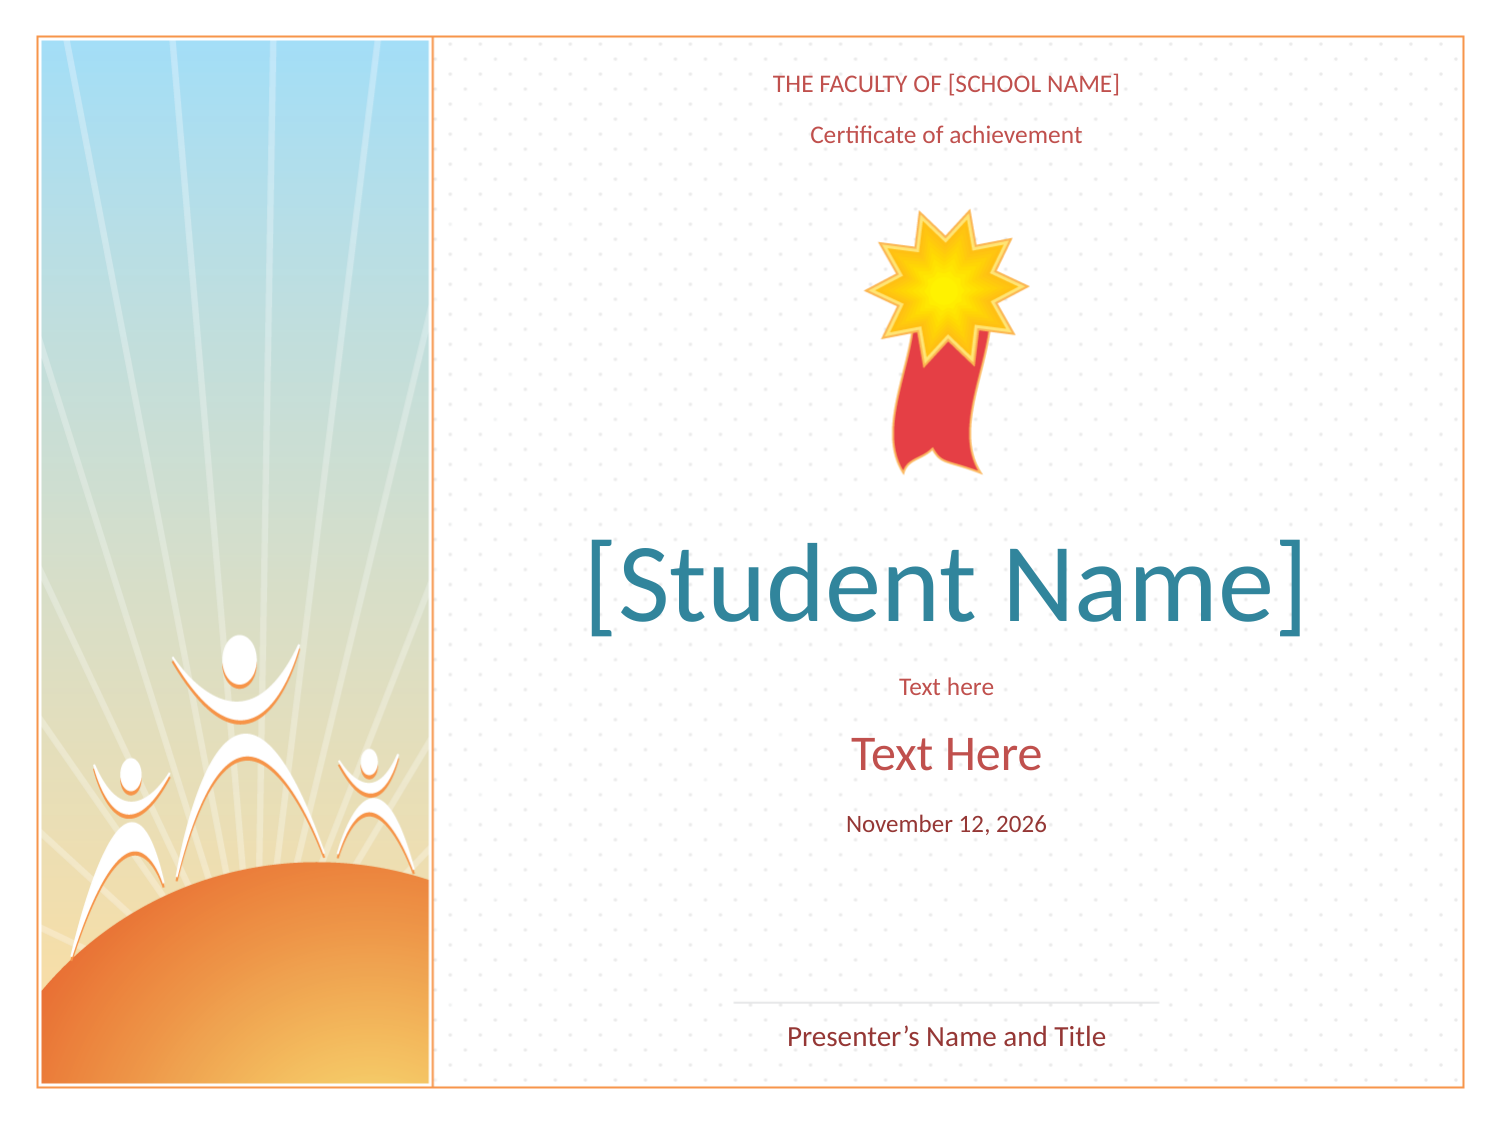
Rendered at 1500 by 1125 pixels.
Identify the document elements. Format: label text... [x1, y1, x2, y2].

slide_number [709, 800, 1185, 846]
title Text Here [446, 712, 1447, 789]
list THE FACULTY OF [SCHOOL NAME] [446, 59, 1447, 105]
picture [0, 0, 1500, 1125]
list Certificate of achievement [446, 110, 1447, 157]
list Text here [446, 662, 1447, 708]
footer Presenter’s Name and Title [709, 1012, 1185, 1058]
subtitle [Student Name] [446, 474, 1447, 652]
